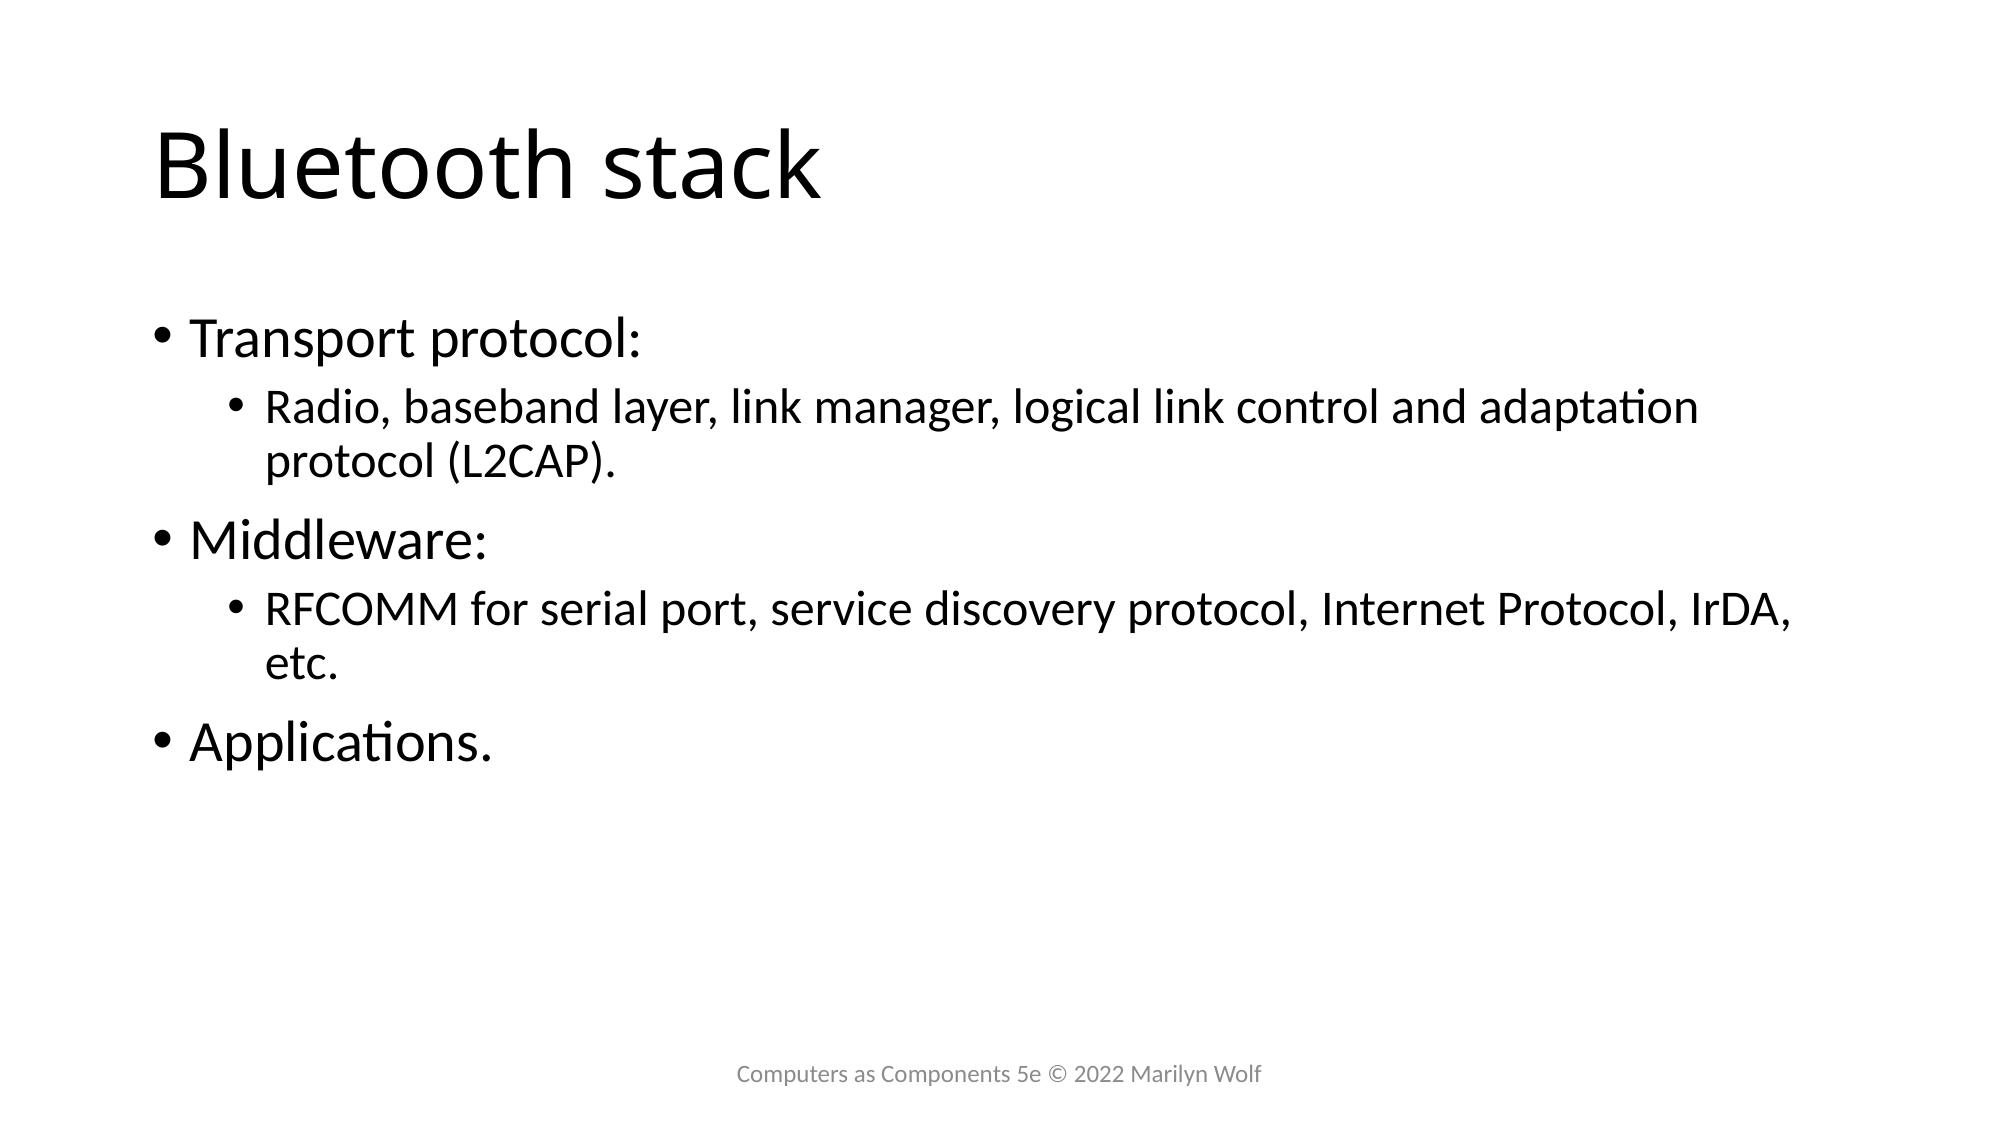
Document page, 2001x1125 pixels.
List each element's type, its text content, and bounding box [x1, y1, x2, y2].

footer Computers as Components 5e © 2022 Marilyn Wolf [662, 1042, 1338, 1103]
list Transport protocol: Radio, baseband layer, link manager, logical link control and adaptation protocol (L2CAP). Middleware: RFCOMM for serial port, service discovery protocol, Internet Protocol, IrDA, etc. Applications. [137, 299, 1863, 1014]
title Bluetooth stack [137, 59, 1863, 278]
